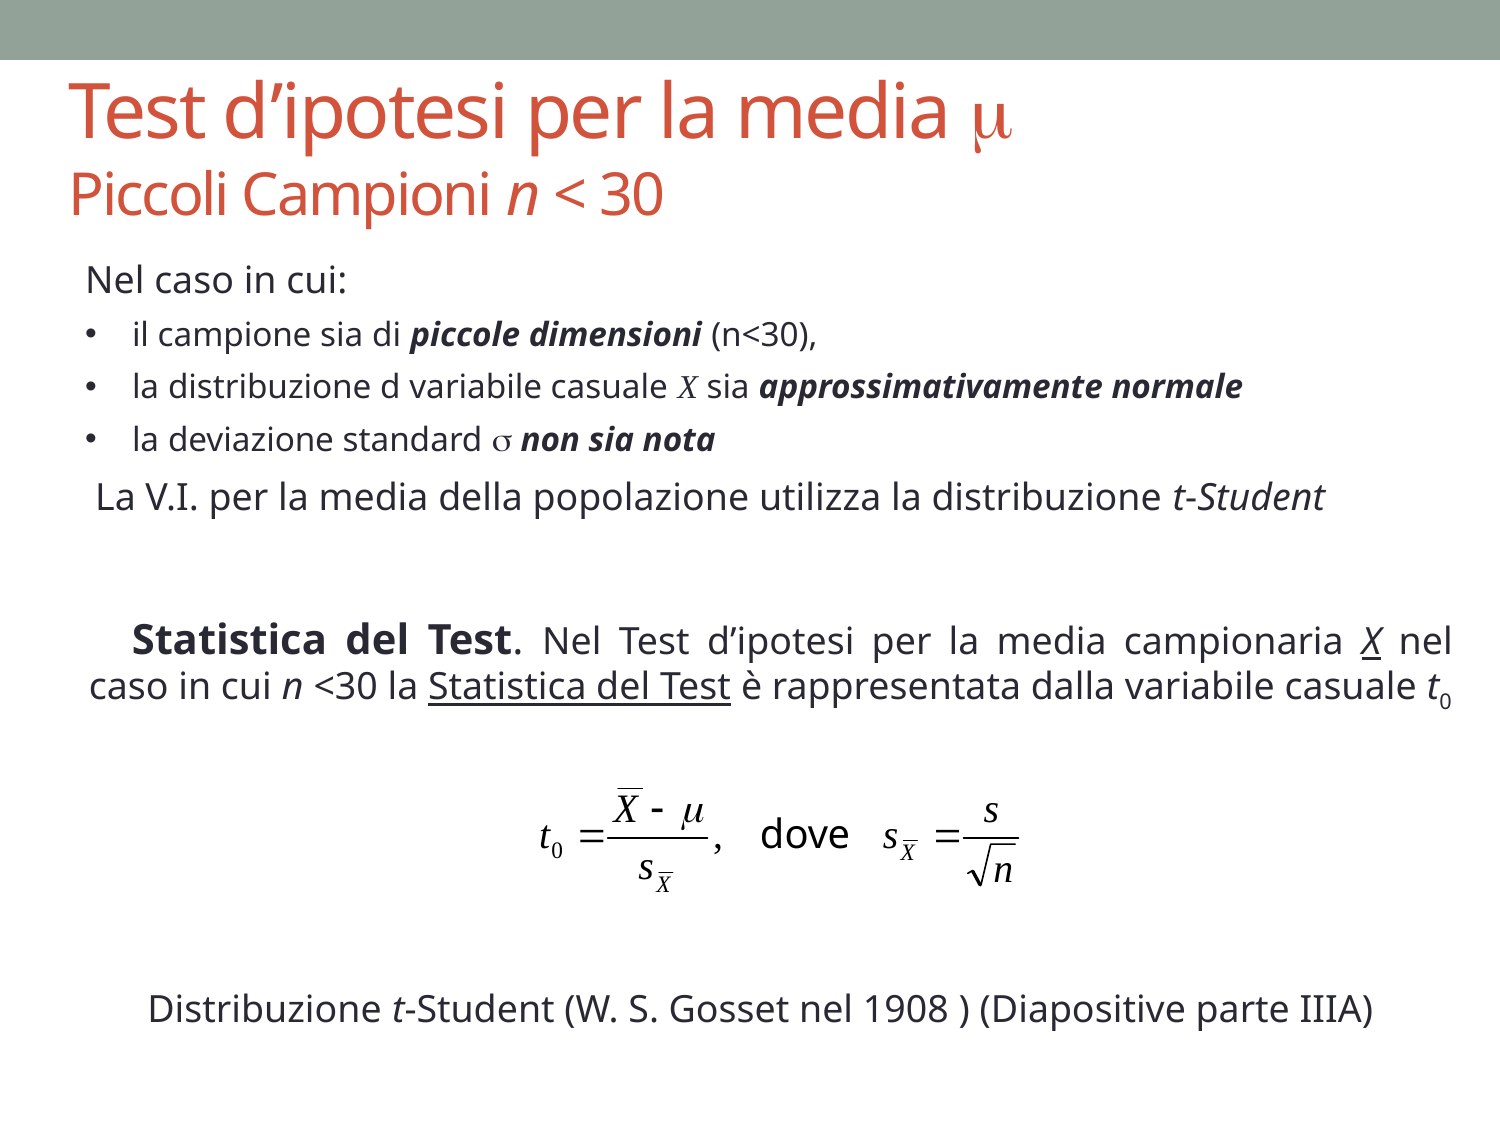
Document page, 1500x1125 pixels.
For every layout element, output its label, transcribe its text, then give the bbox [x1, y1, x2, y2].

text_box Nel caso in cui: il campione sia di piccole dimensioni (n<30), la distribuzione d variabile casuale X sia approssimativamente normale la deviazione standard s non sia nota La V.I. per la media della popolazione utilizza la distribuzione t-Student [69, 241, 1463, 567]
title Test d’ipotesi per la media m Piccoli Campioni n < 30 [53, 47, 1390, 235]
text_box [73, 604, 1468, 936]
text_box Distribuzione t-Student (W. S. Gosset nel 1908 ) (Diapositive parte IIIA) [102, 977, 1431, 1038]
